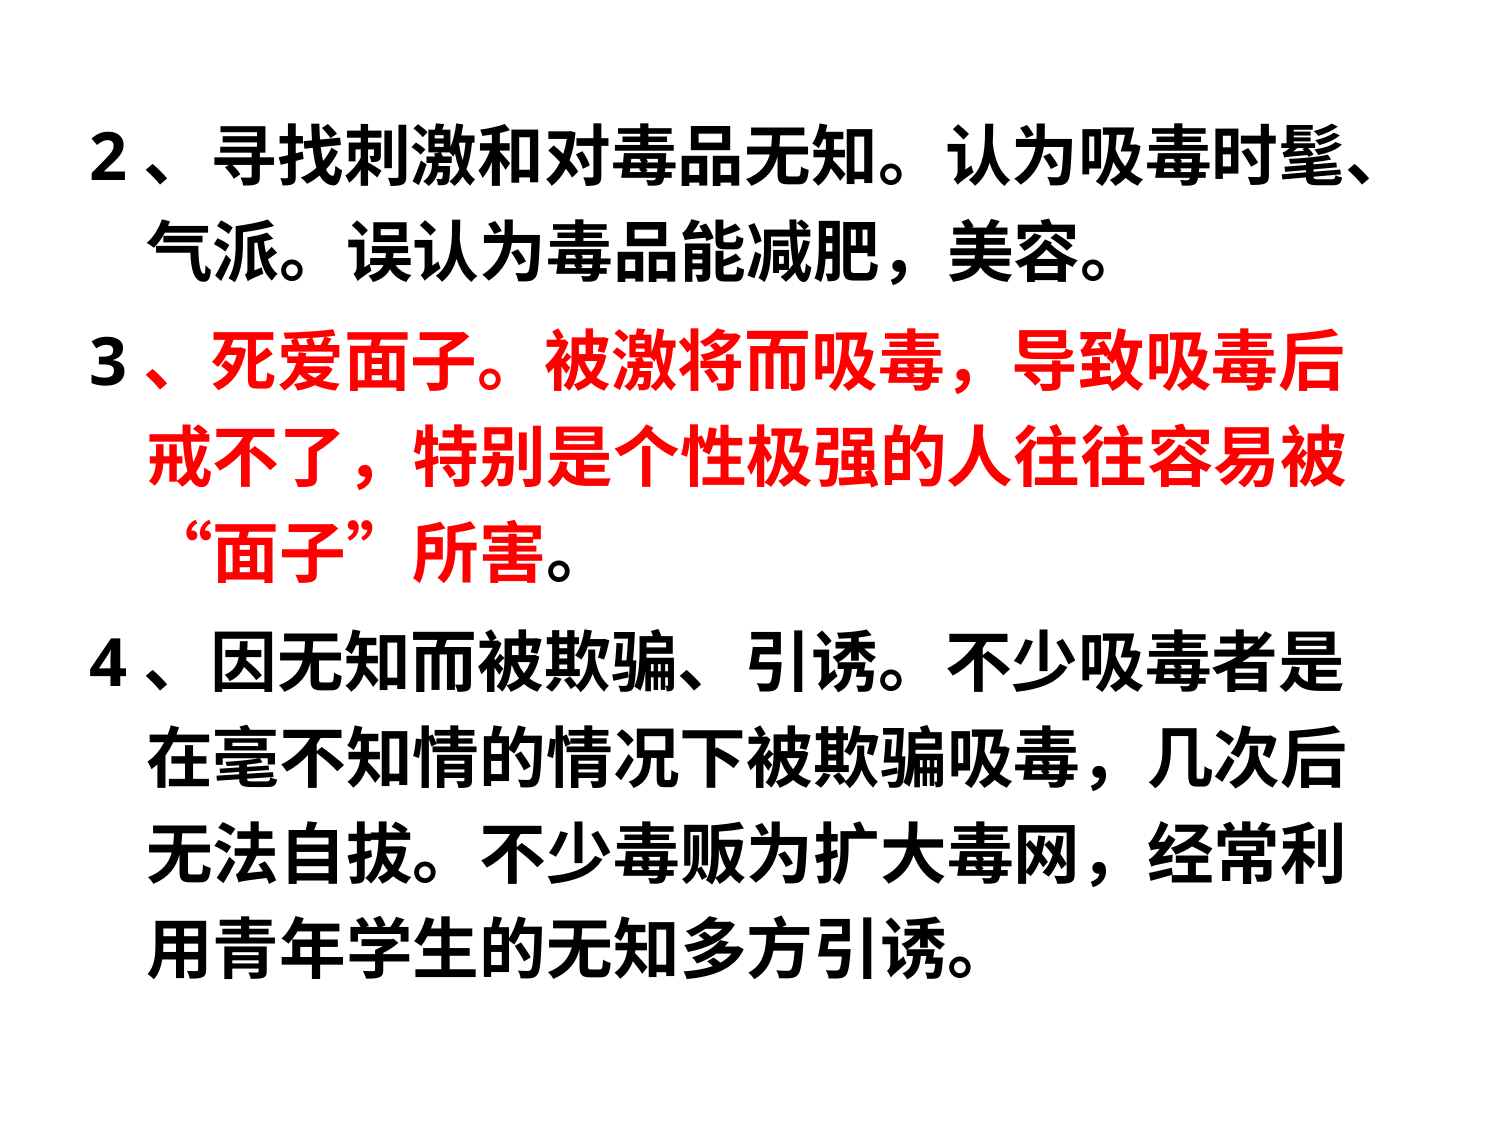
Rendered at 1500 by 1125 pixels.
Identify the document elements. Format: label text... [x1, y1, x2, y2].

list 2、寻找刺激和对毒品无知。认为吸毒时髦、气派。误认为毒品能减肥，美容。 3、死爱面子。被激将而吸毒，导致吸毒后戒不了，特别是个性极强的人往往容易被“面子”所害。 4、因无知而被欺骗、引诱。不少吸毒者是在毫不知情的情况下被欺骗吸毒，几次后无法自拔。不少毒贩为扩大毒网，经常利用青年学生的无知多方引诱。 [74, 89, 1426, 1041]
